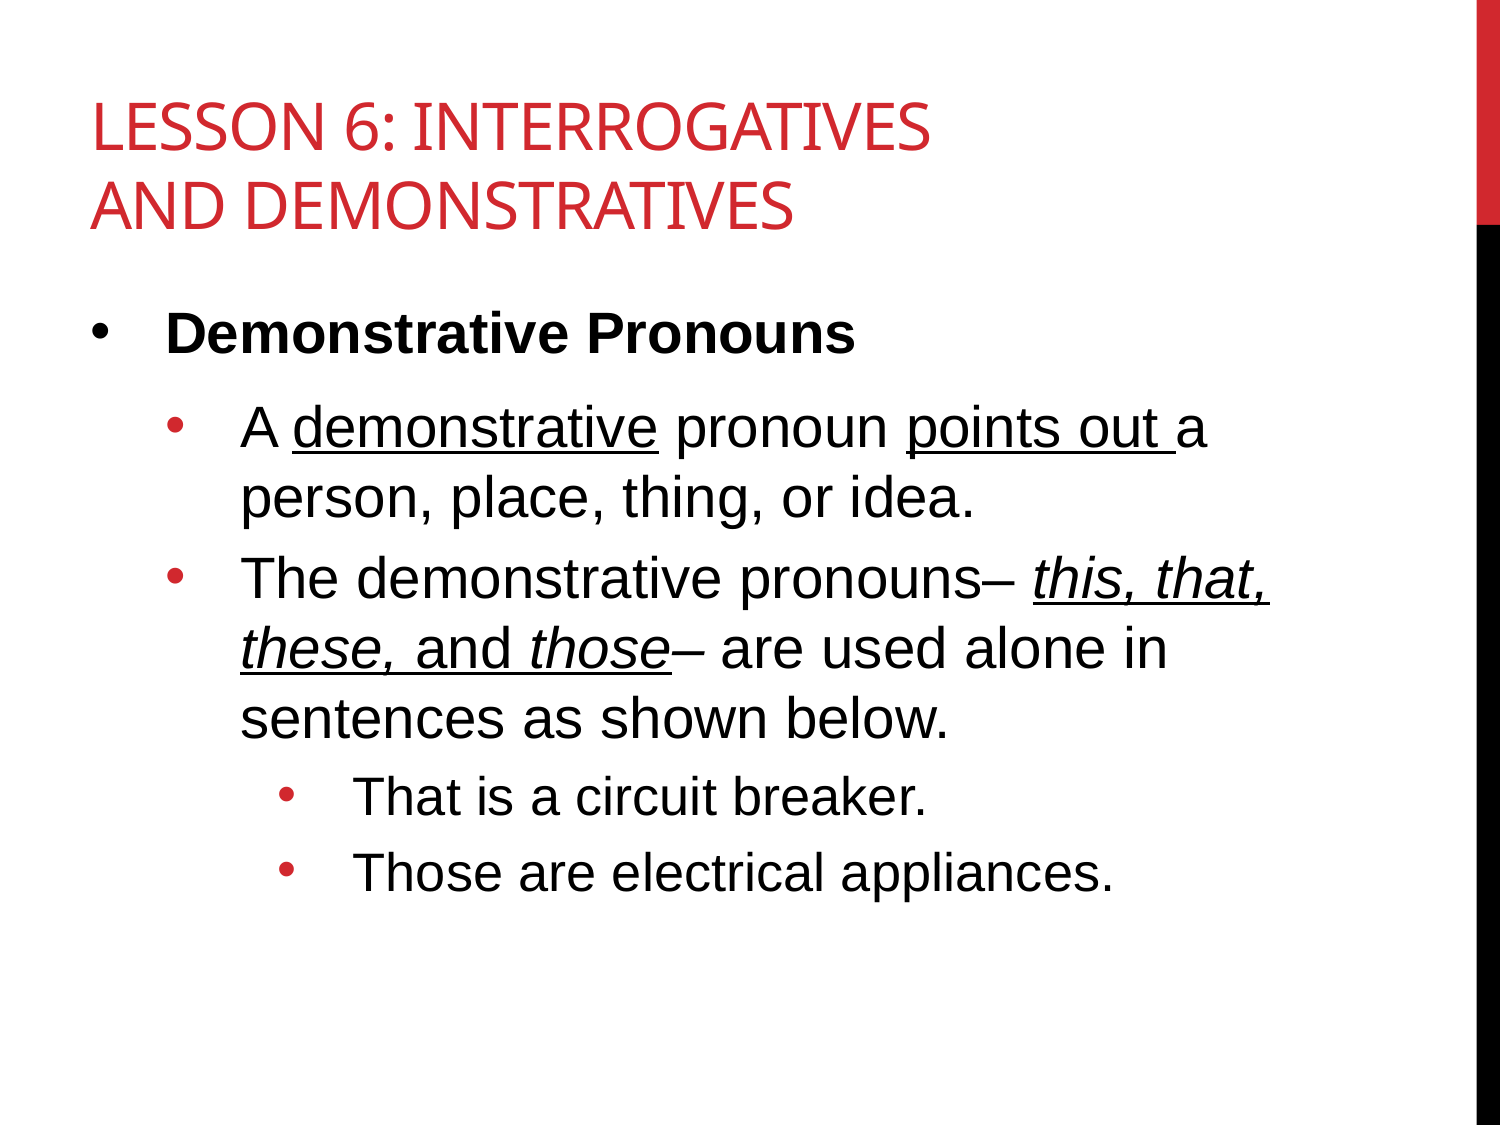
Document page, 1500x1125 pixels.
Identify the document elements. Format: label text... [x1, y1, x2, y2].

list Demonstrative Pronouns A demonstrative pronoun points out a person, place, thing, or idea. The demonstrative pronouns– this, that, these, and those– are used alone in sentences as shown below. That is a circuit breaker. Those are electrical appliances. [75, 287, 1325, 1005]
title Lesson 6: Interrogatives and Demonstratives [75, 25, 1025, 250]
